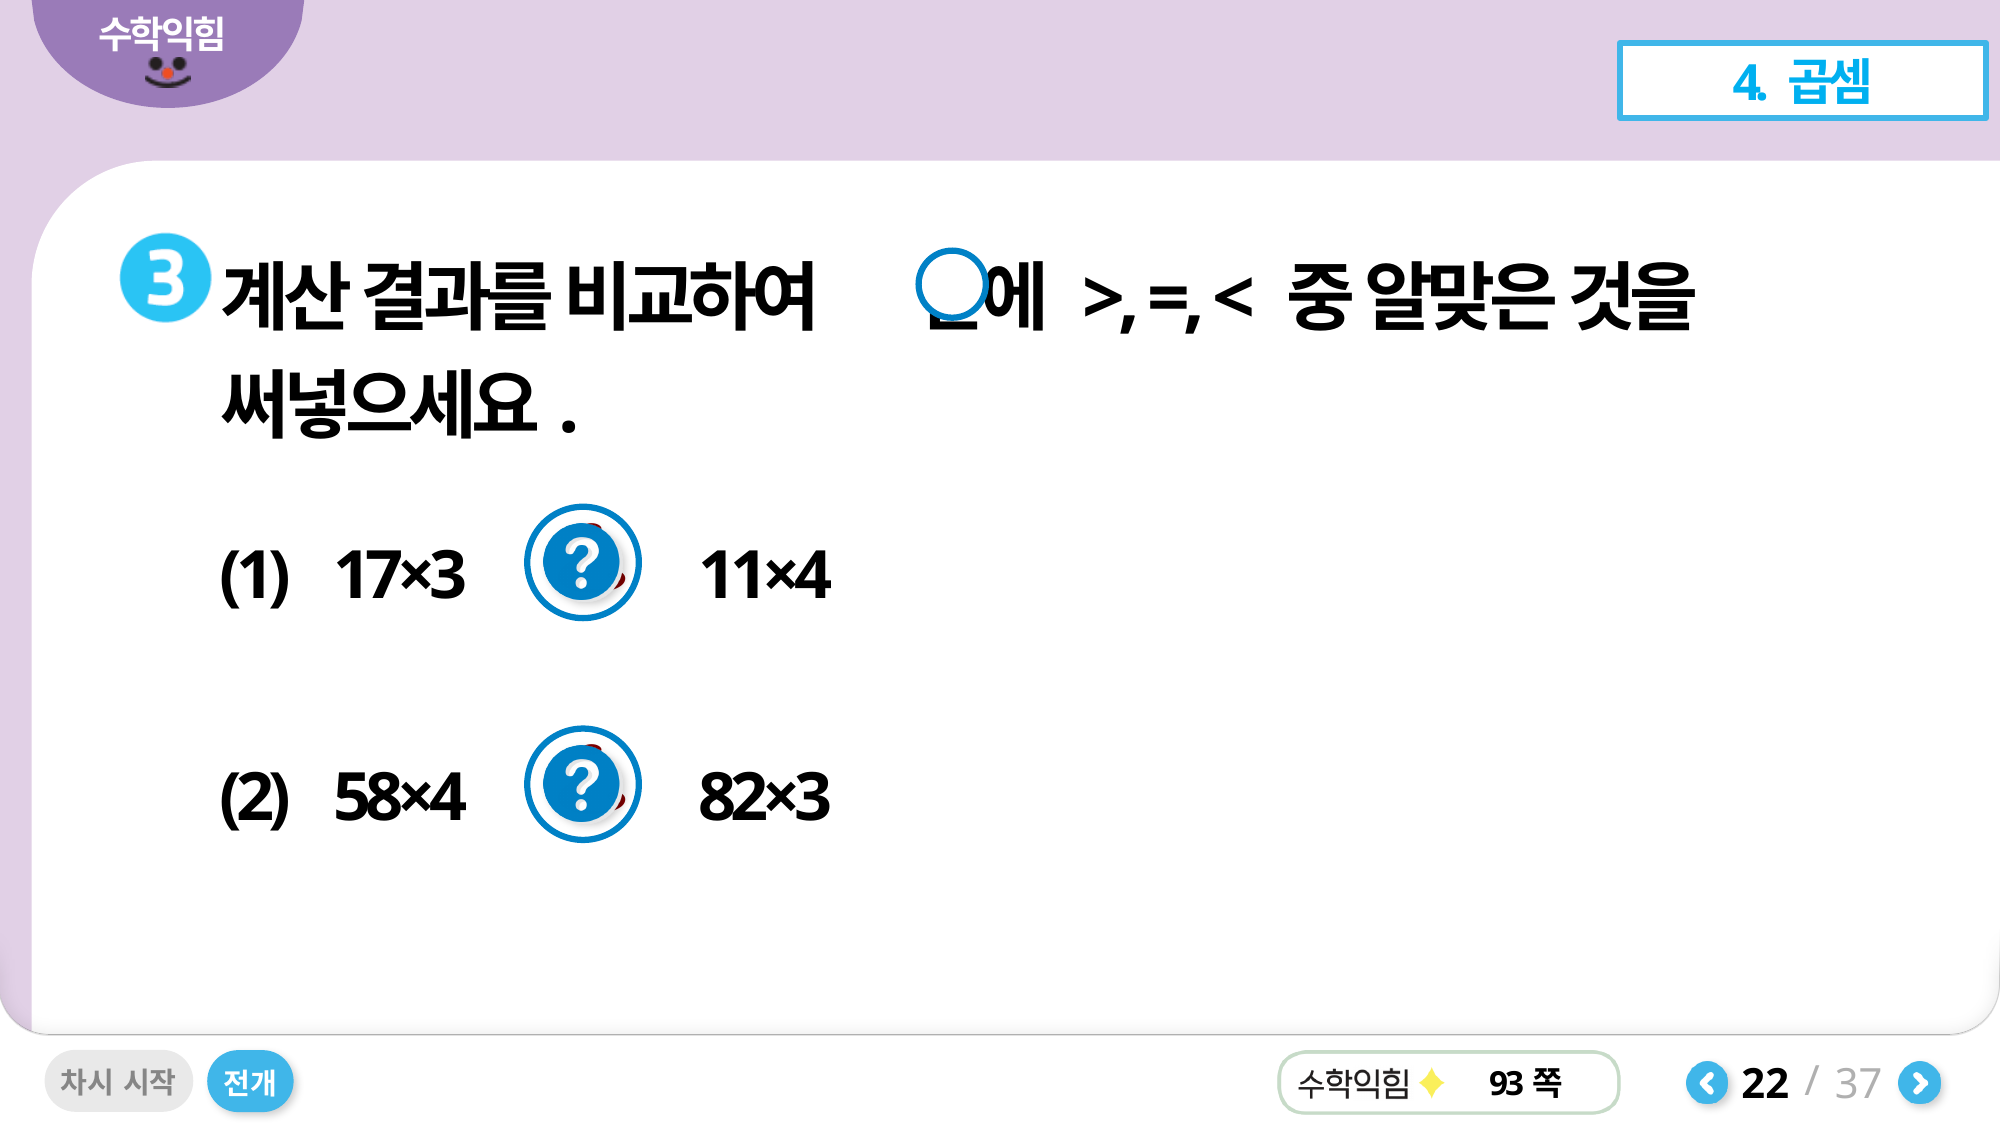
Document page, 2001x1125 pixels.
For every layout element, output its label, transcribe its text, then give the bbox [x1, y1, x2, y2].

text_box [1276, 1049, 1621, 1116]
picture [0, 929, 2000, 1125]
text_box 4. 곱셈 [1619, 43, 1987, 118]
text_box [916, 248, 988, 320]
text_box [1685, 1061, 1941, 1104]
picture [543, 523, 624, 602]
text_box 계산 결과를 비교하여 안에 >, =, < 중 알맞은 것을 써넣으세요. [220, 231, 1931, 382]
picture [117, 229, 214, 325]
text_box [212, 506, 983, 619]
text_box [38, 1048, 297, 1114]
picture [145, 57, 191, 88]
picture [543, 745, 624, 824]
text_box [212, 728, 983, 841]
